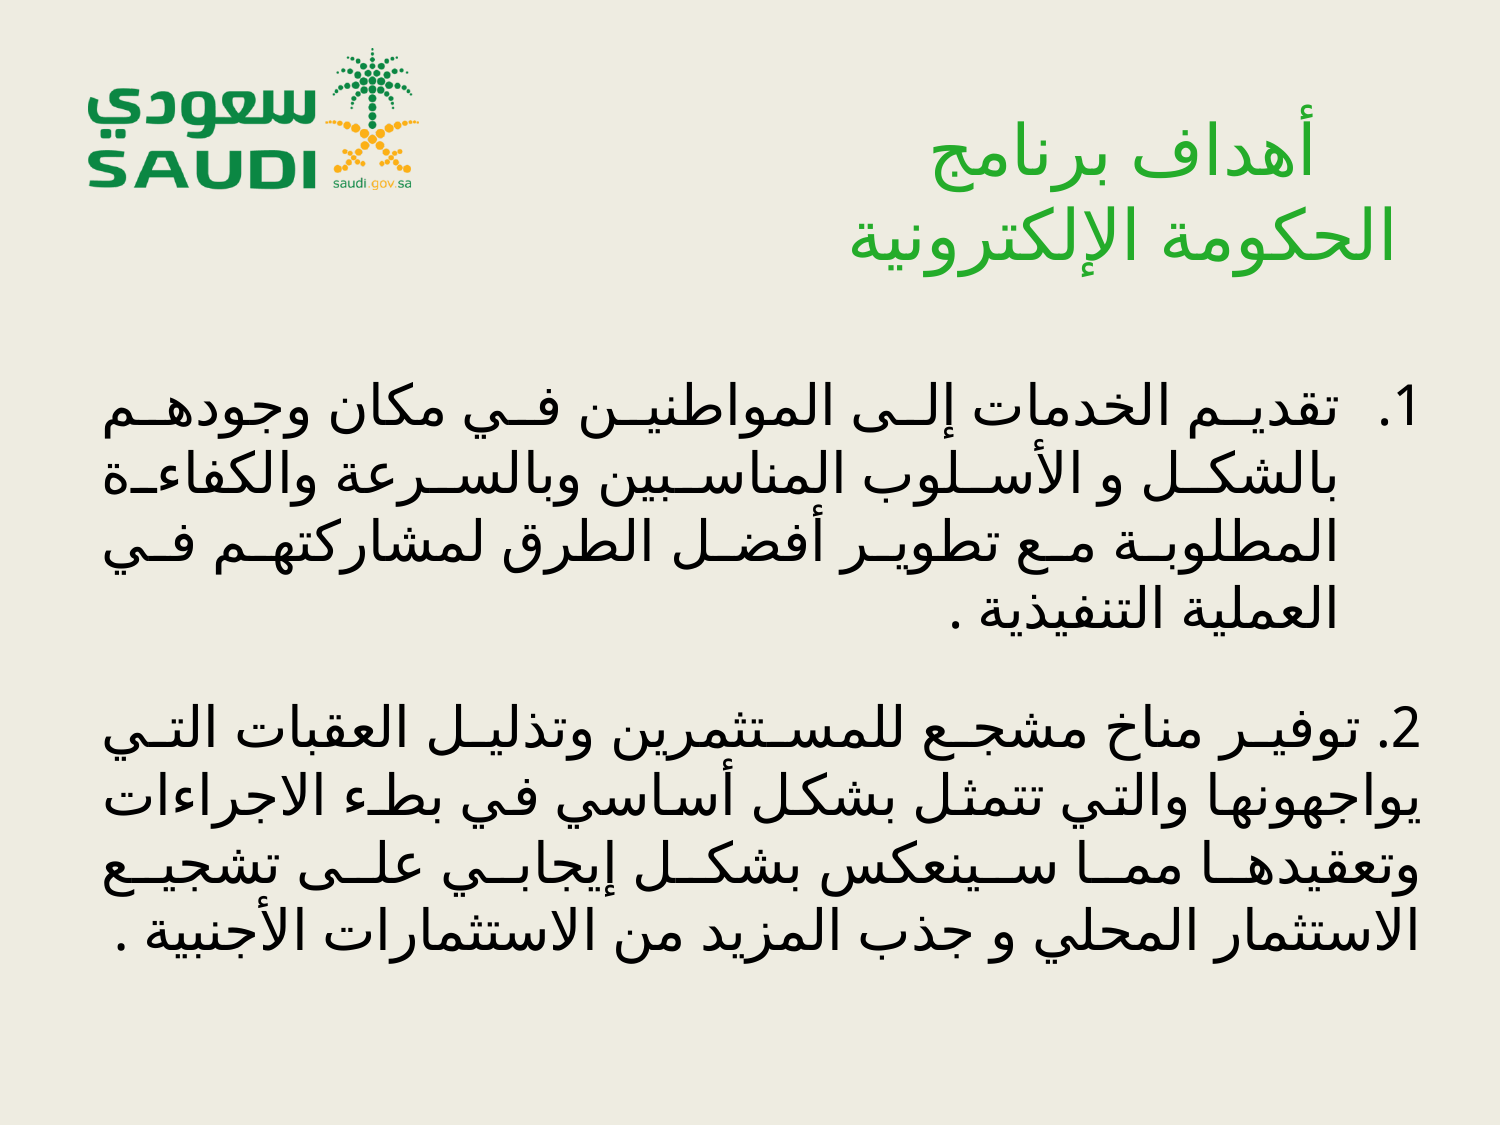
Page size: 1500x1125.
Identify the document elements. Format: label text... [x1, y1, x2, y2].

title أهداف برنامج الحكومة الإلكترونية [820, 96, 1425, 284]
picture [88, 47, 419, 191]
list تقديم الخدمات إلى المواطنين في مكان وجودهم بالشكل و الأسلوب المناسبين وبالسرعة والكفاءة المطلوبة مع تطوير أفضل الطرق لمشاركتهم في العملية التنفيذية . 2. توفير مناخ مشجع للمستثمرين وتذليل العقبات التي يواجهونها والتي تتمثل بشكل أساسي في بطء الاجراءات وتعقيدها مما سينعكس بشكل إيجابي على تشجيع الاستثمار المحلي و جذب المزيد من الاستثمارات الأجنبية . [87, 361, 1437, 981]
